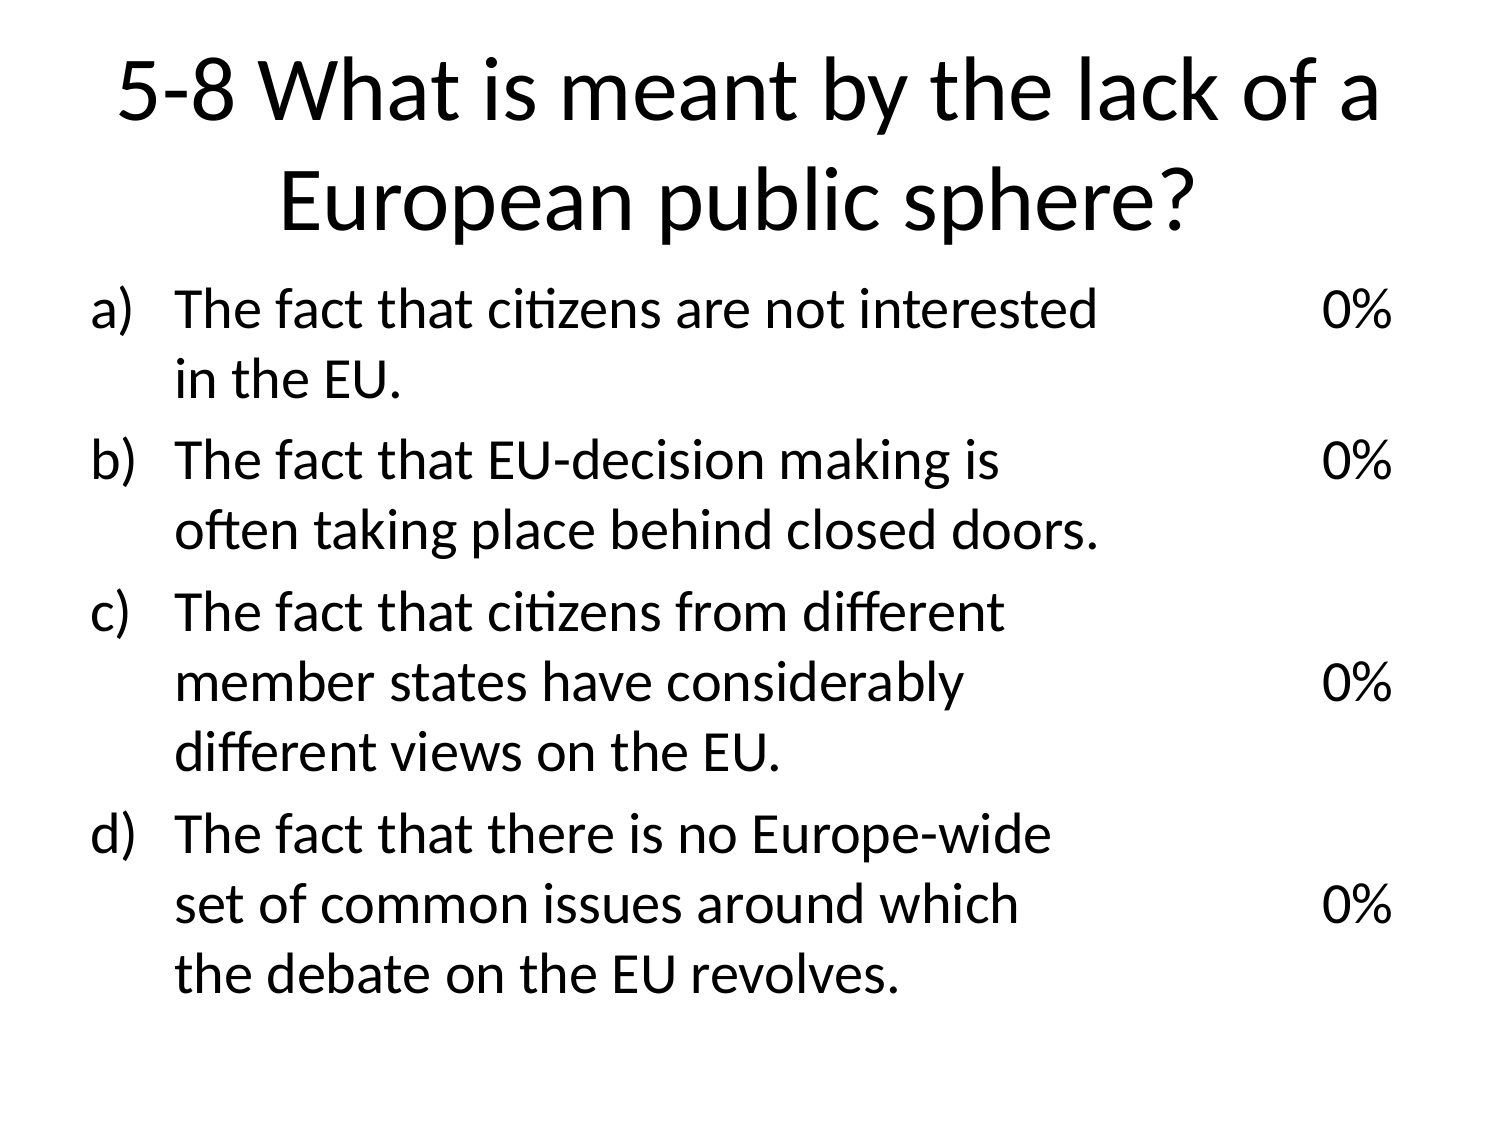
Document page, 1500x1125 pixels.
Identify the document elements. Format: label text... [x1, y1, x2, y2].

title 5-8 What is meant by the lack of a European public sphere? [74, 21, 1426, 257]
list The fact that citizens are not interested in the EU. The fact that EU-decision making is often taking place behind closed doors. The fact that citizens from different member states have considerably different views on the EU. The fact that there is no Europe-wide set of common issues around which the debate on the EU revolves. [74, 262, 1117, 1098]
list 0% 0% 0% 0% [1124, 262, 1409, 1006]
